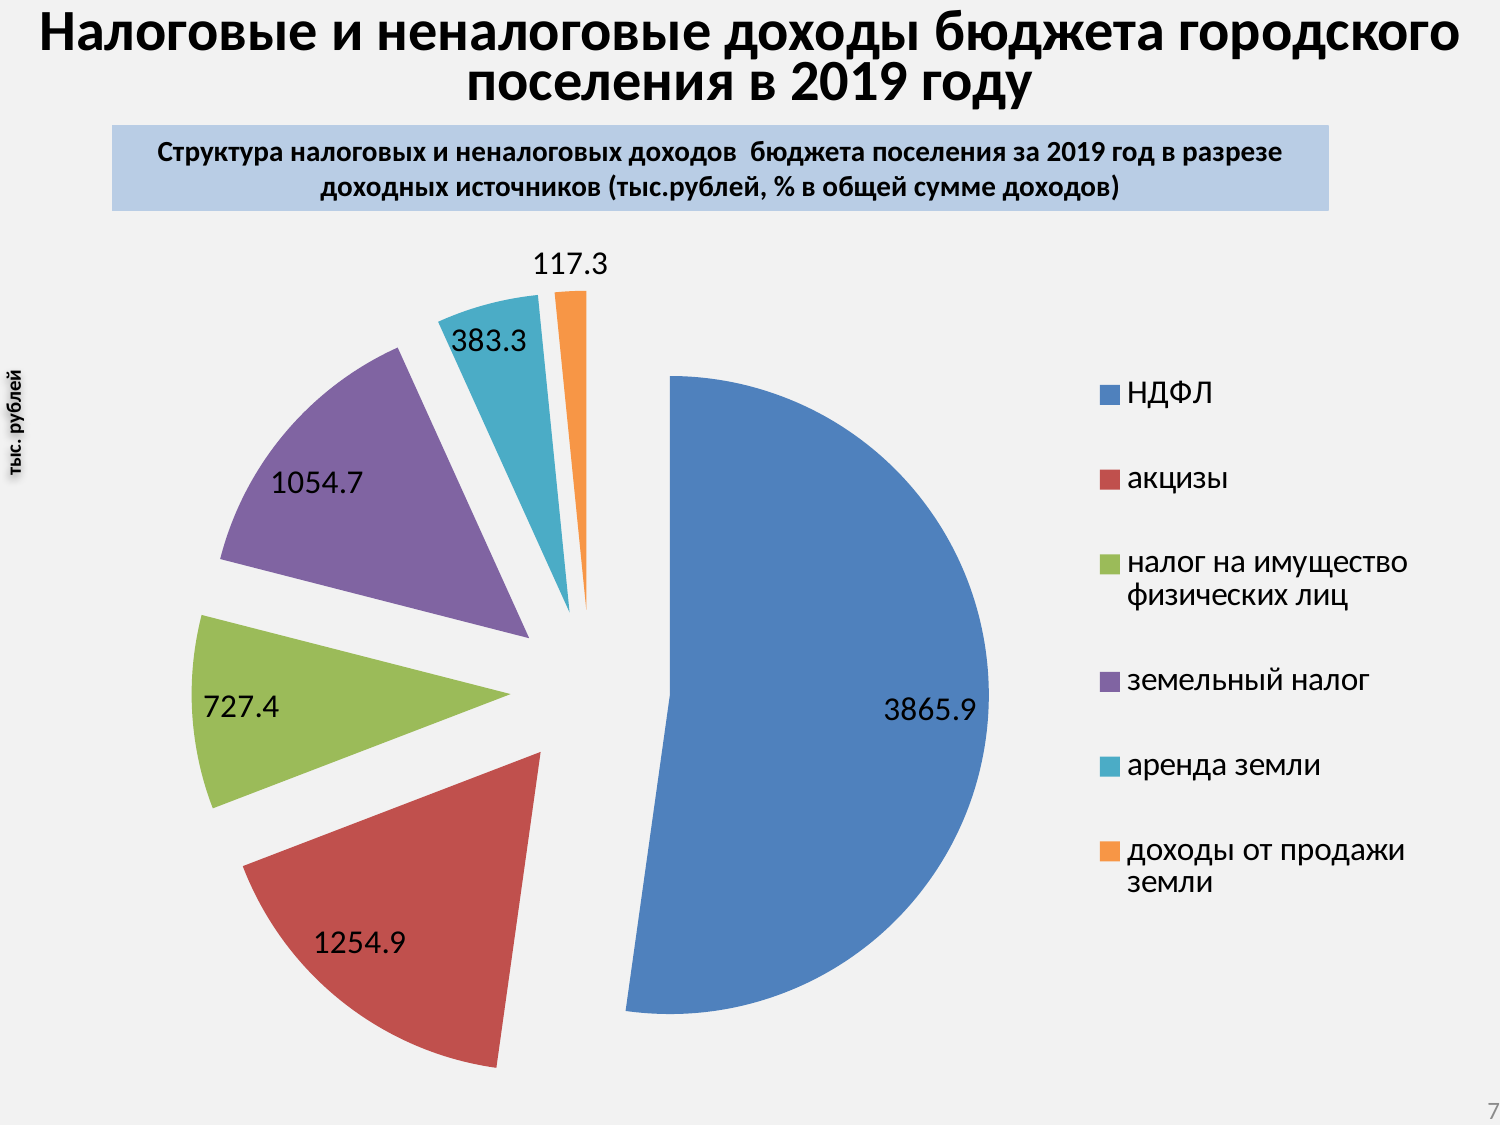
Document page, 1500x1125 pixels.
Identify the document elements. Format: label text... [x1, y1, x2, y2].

slide_number 7 [1149, 1094, 1500, 1125]
chart [76, 231, 1448, 1107]
text_box Структура налоговых и неналоговых доходов бюджета поселения за 2019 год в разрезе доходных источников (тыс.рублей, % в общей сумме доходов) [112, 125, 1329, 211]
text_box Налоговые и неналоговые доходы бюджета городского поселения в 2019 году [0, 0, 1500, 120]
text_box тыс. рублей [0, 302, 30, 545]
